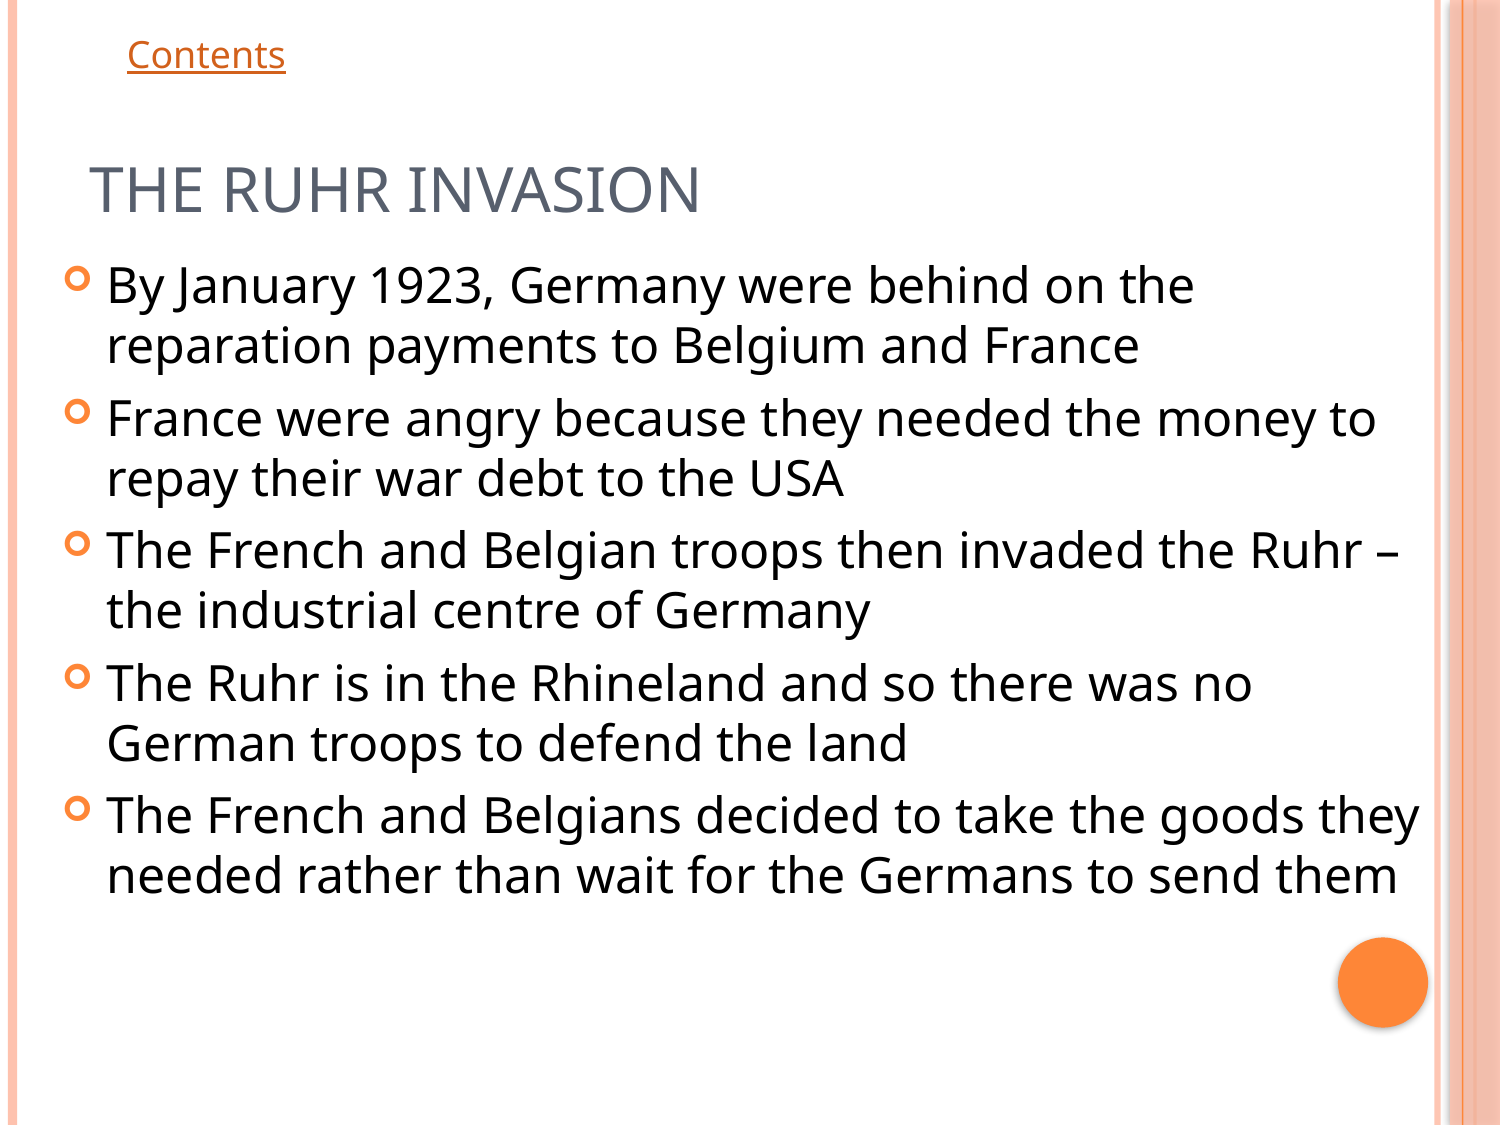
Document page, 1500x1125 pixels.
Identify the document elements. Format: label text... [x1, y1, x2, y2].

title The Ruhr Invasion [75, 45, 1300, 233]
list By January 1923, Germany were behind on the reparation payments to Belgium and France France were angry because they needed the money to repay their war debt to the USA The French and Belgian troops then invaded the Ruhr – the industrial centre of Germany The Ruhr is in the Rhineland and so there was no German troops to defend the land The French and Belgians decided to take the goods they needed rather than wait for the Germans to send them [46, 245, 1466, 1091]
